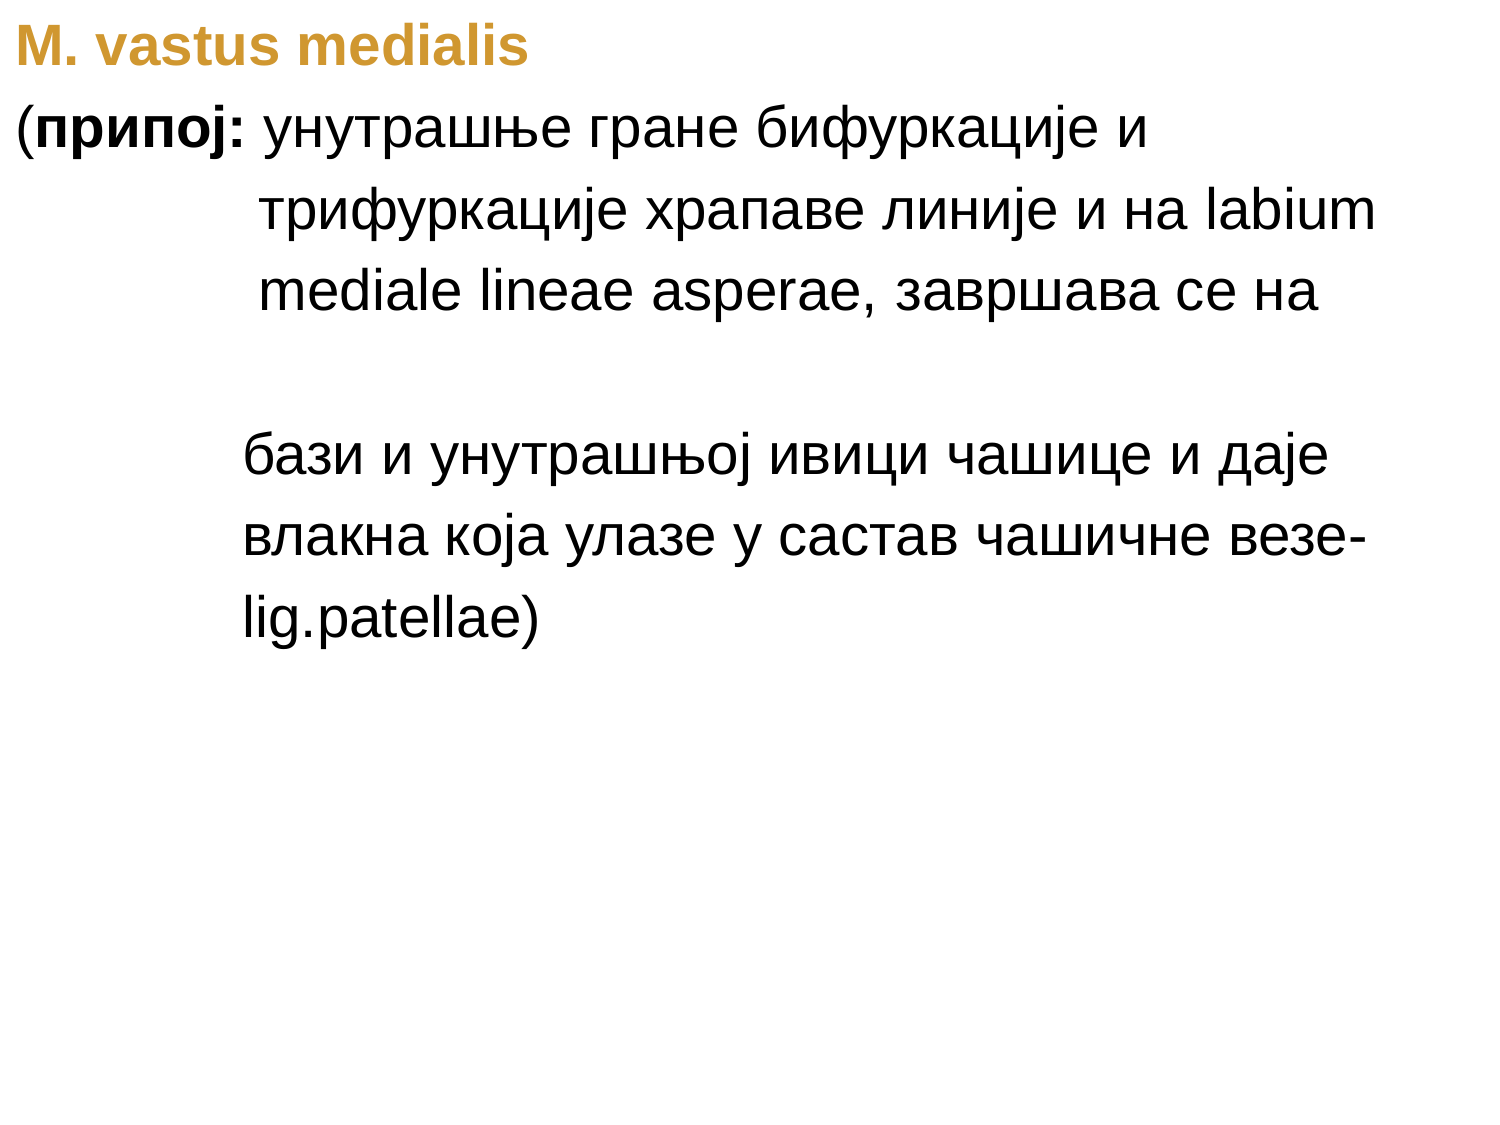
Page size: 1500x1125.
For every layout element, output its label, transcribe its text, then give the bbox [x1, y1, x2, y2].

list M. vastus medialis (припој: унутрашње гране бифуркације и трифуркације храпаве линије и на labium mediale lineae asperae, завршава се на бази и унутрашњој ивици чашице и даје влакна која улазе у састав чашичне везе- lig.patellae) [0, 0, 1500, 1125]
